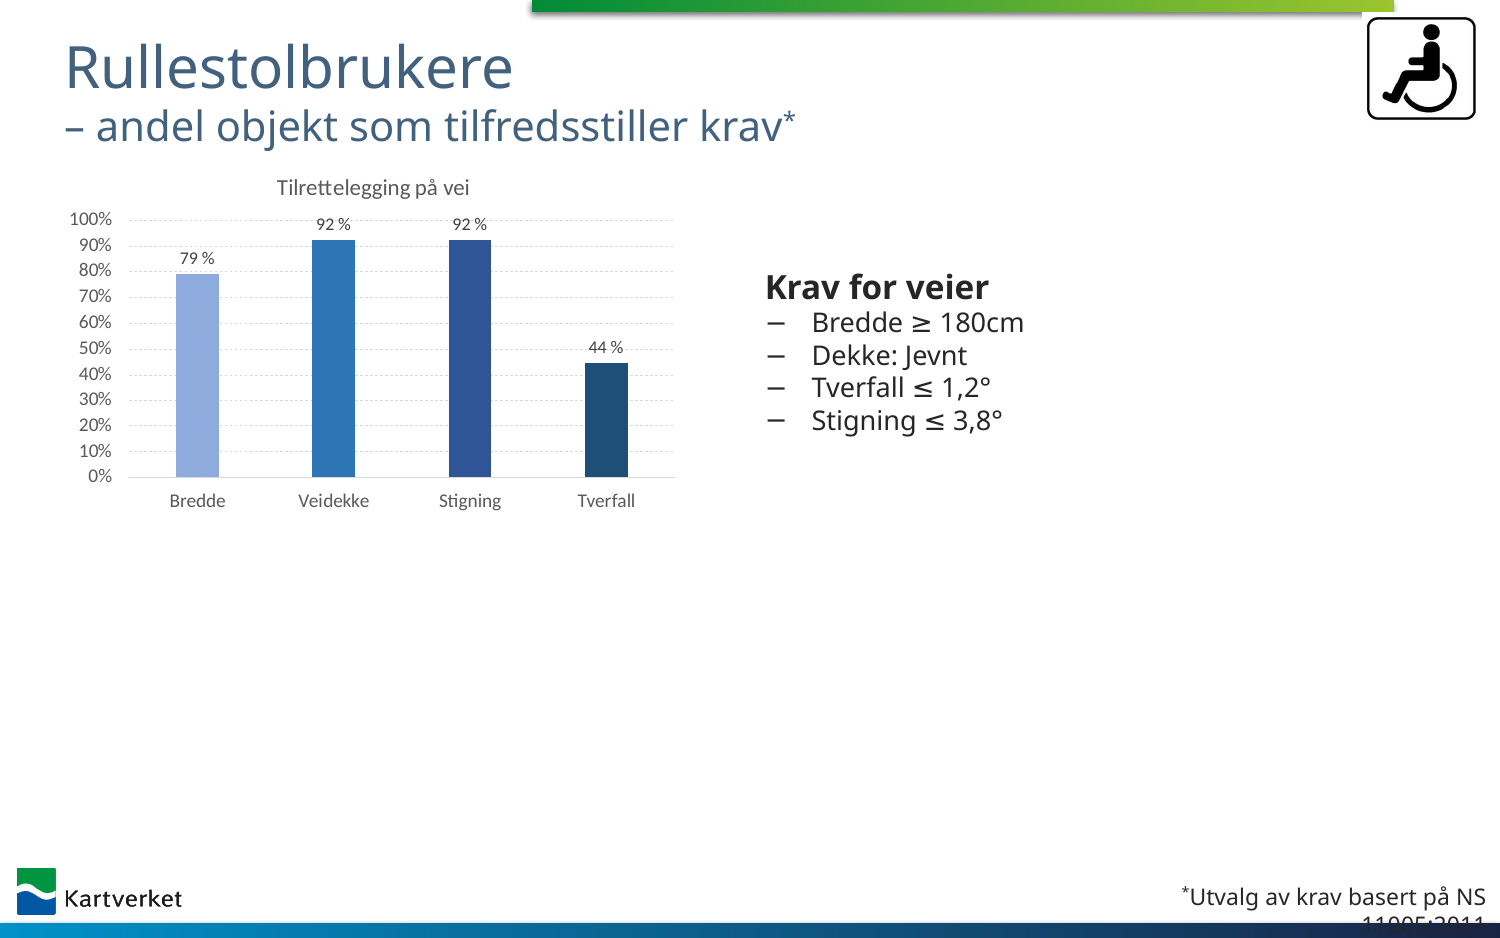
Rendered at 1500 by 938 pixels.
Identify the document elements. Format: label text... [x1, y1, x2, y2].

text_box Krav for veier Bredde ≥ 180cm Dekke: Jevnt Tverfall ≤ 1,2° Stigning ≤ 3,8° [750, 258, 1234, 444]
text_box *Utvalg av krav basert på NS 11005:2011 [1068, 873, 1500, 938]
picture [1362, 12, 1481, 126]
text_box Rullestolbrukere – andel objekt som tilfredsstiller krav* [49, 25, 1431, 158]
picture [62, 166, 685, 519]
